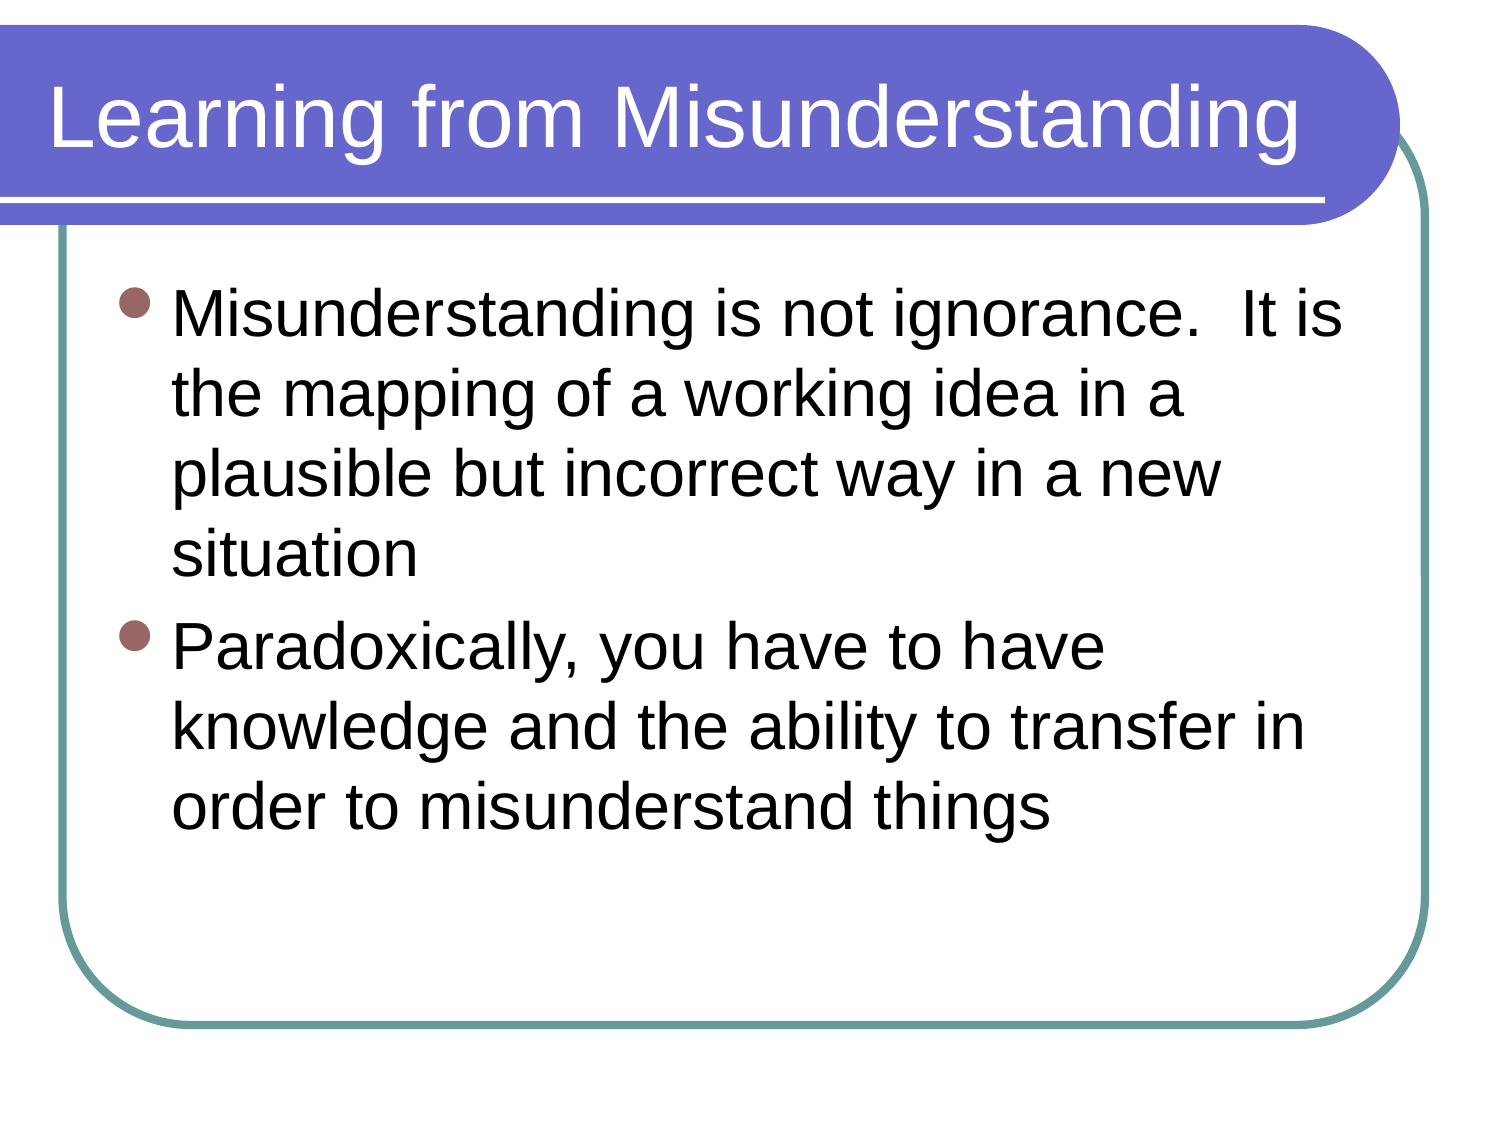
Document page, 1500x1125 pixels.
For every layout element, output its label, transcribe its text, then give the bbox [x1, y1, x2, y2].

list Misunderstanding is not ignorance. It is the mapping of a working idea in a plausible but incorrect way in a new situation Paradoxically, you have to have knowledge and the ability to transfer in order to misunderstand things [99, 262, 1401, 988]
title Learning from Misunderstanding [31, 37, 1348, 188]
